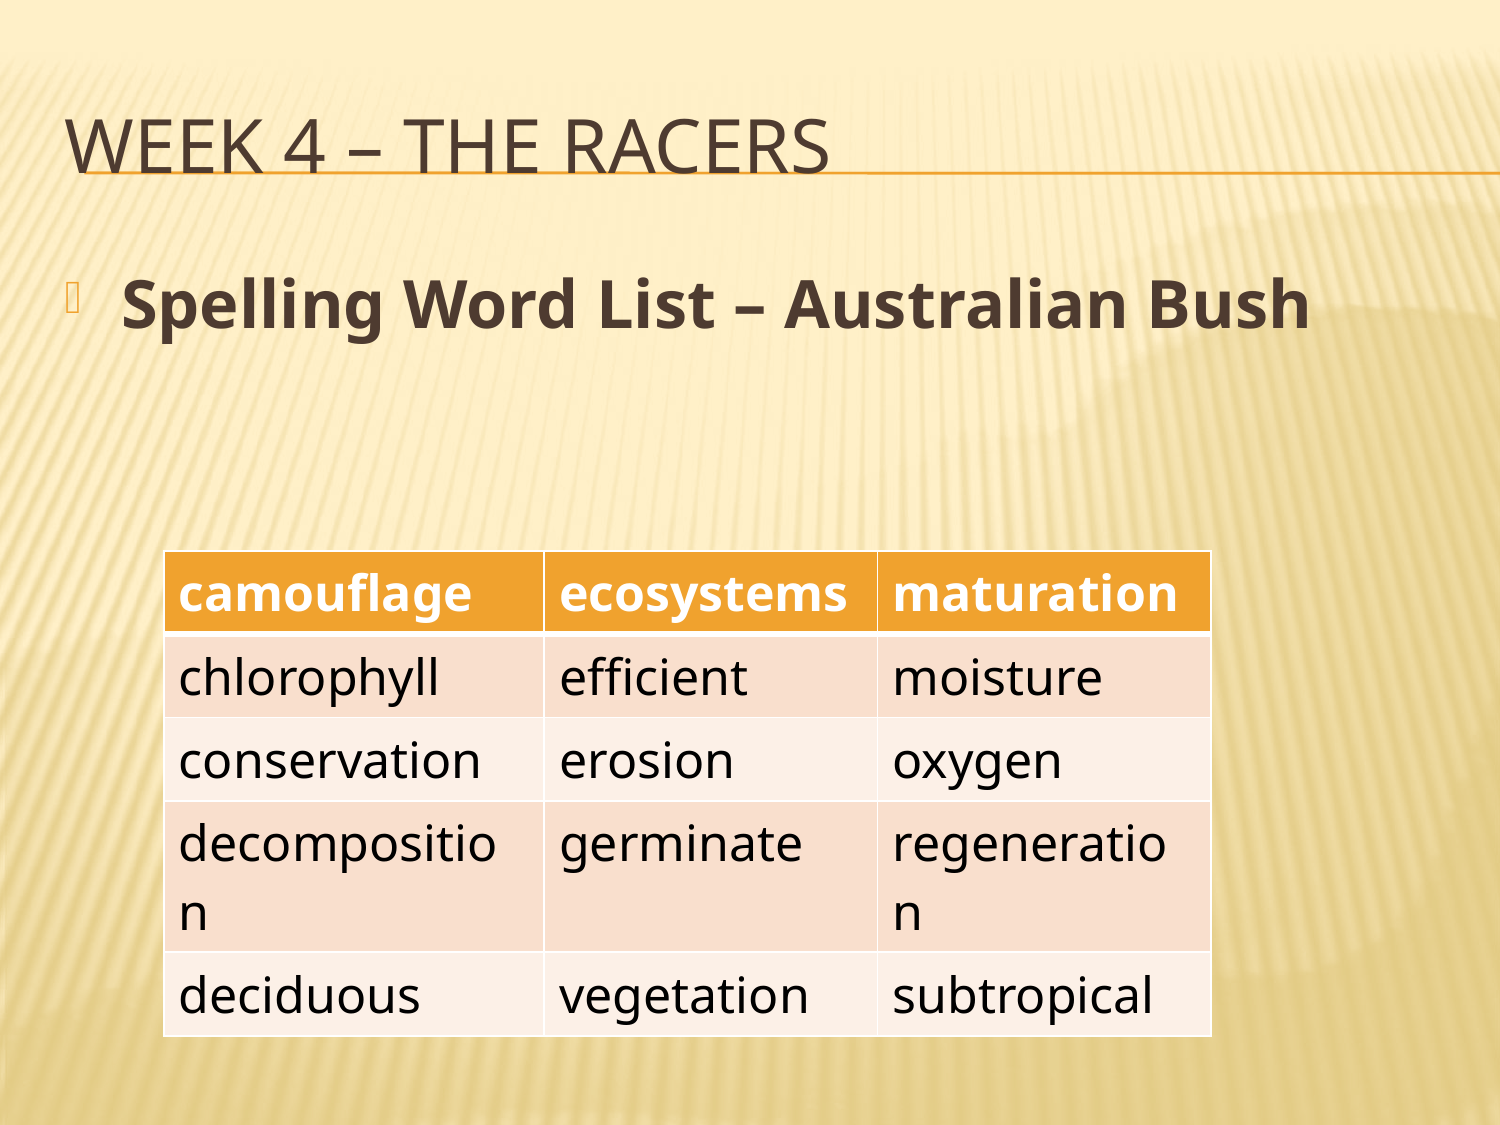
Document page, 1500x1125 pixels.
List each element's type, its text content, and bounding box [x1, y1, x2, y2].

table_cell efficient [545, 637, 877, 717]
table_cell germinate [545, 802, 877, 951]
title Week 4 – The Racers [50, 75, 1475, 213]
table_cell decomposition [165, 802, 543, 951]
table_cell chlorophyll [165, 637, 543, 717]
table_cell vegetation [545, 953, 877, 1035]
table_cell moisture [878, 637, 1210, 717]
table_header ecosystems [545, 552, 877, 631]
table_cell conservation [165, 718, 543, 800]
table_header maturation [878, 552, 1210, 631]
table_header camouflage [165, 552, 543, 631]
list Spelling Word List – Australian Bush [50, 254, 1475, 998]
table_cell deciduous [165, 953, 543, 1035]
table_cell regeneration [878, 802, 1210, 951]
table_cell erosion [545, 718, 877, 800]
table_cell subtropical [878, 953, 1210, 1035]
table_cell oxygen [878, 718, 1210, 800]
